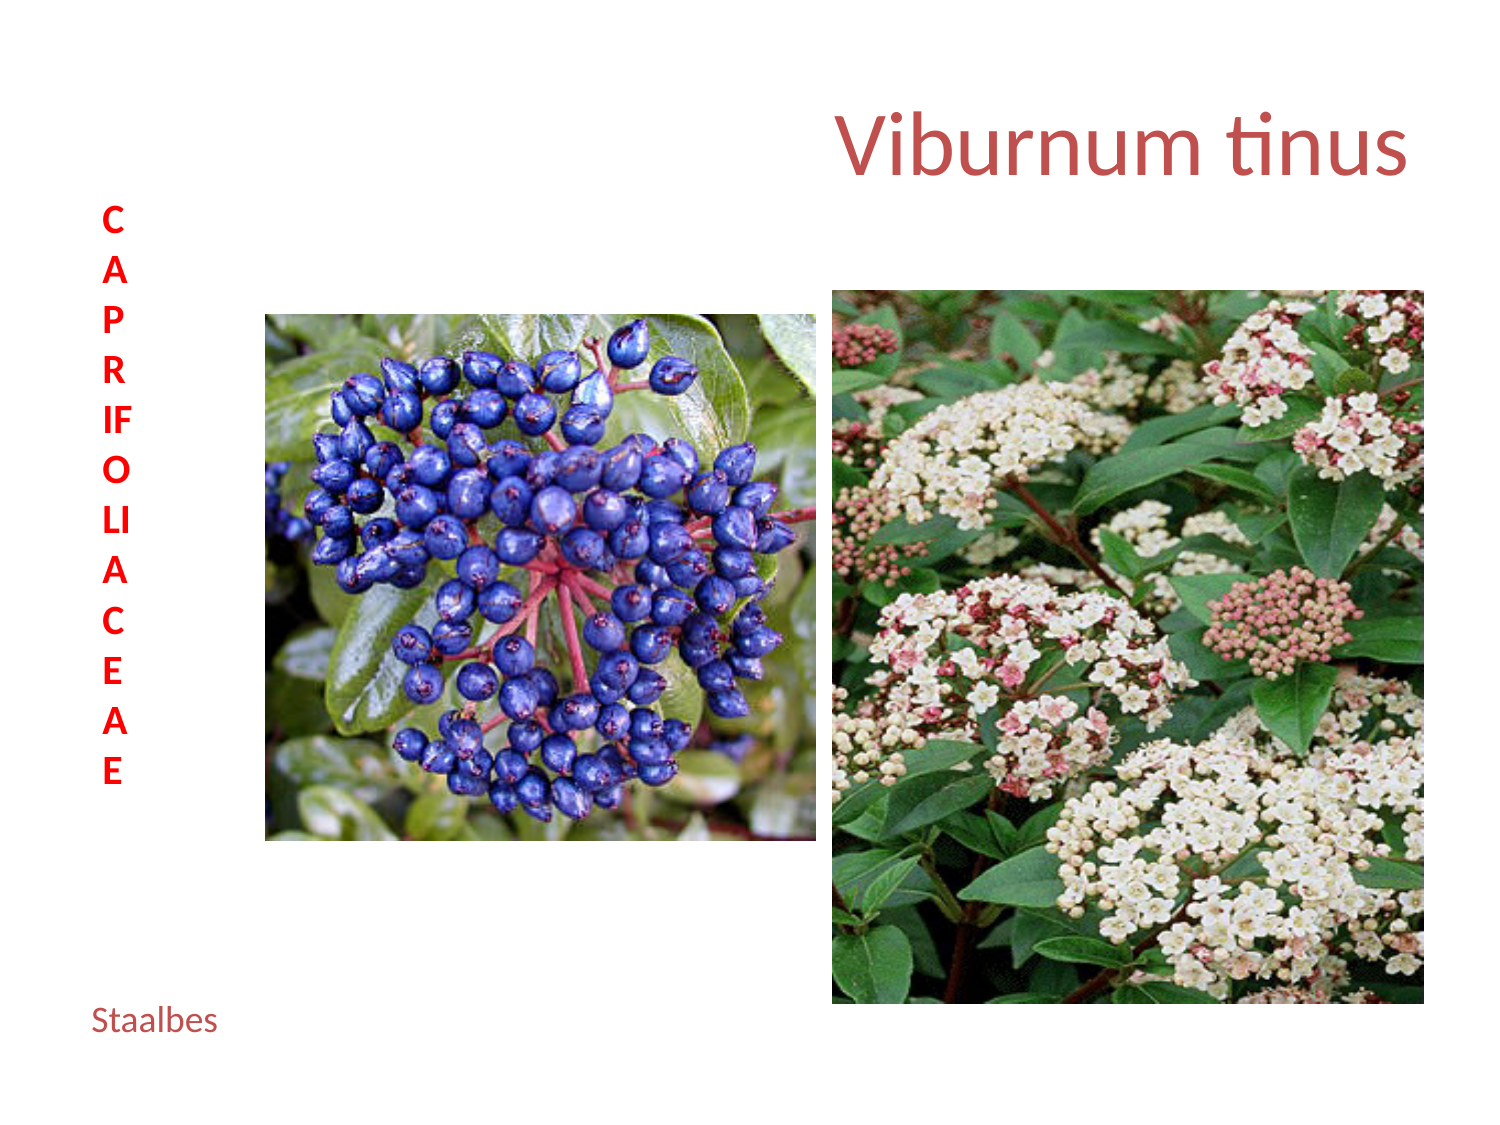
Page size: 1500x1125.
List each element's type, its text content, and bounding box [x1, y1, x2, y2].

text_box CAPRIFOLIACEAE [87, 184, 150, 800]
title Viburnum tinus [75, 45, 1425, 233]
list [265, 314, 816, 841]
picture [832, 290, 1424, 1004]
text_box Staalbes [76, 987, 609, 1048]
